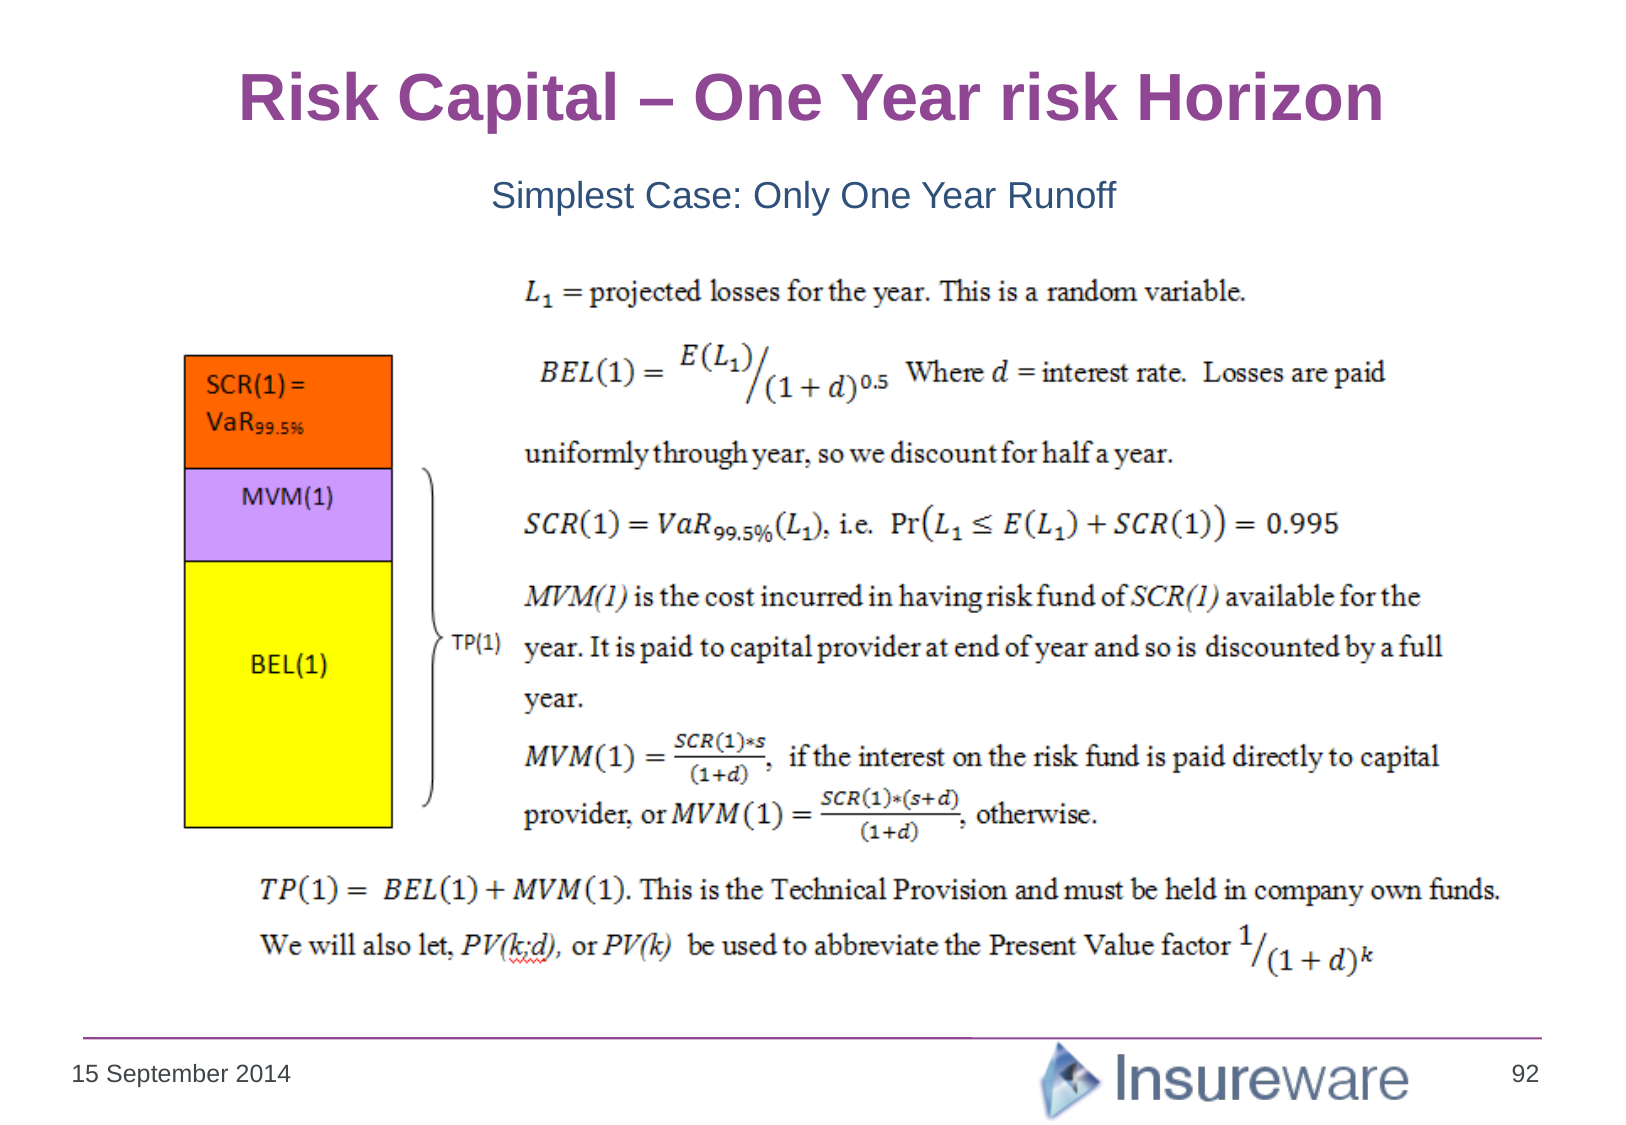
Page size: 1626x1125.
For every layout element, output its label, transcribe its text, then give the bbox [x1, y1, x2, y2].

text_box Simplest Case: Only One Year Runoff [476, 163, 1132, 221]
picture [1036, 1039, 1416, 1125]
title Risk Capital – One Year risk Horizon [75, 0, 1550, 188]
slide_number 92 [1439, 1050, 1555, 1106]
picture [132, 222, 1534, 1031]
